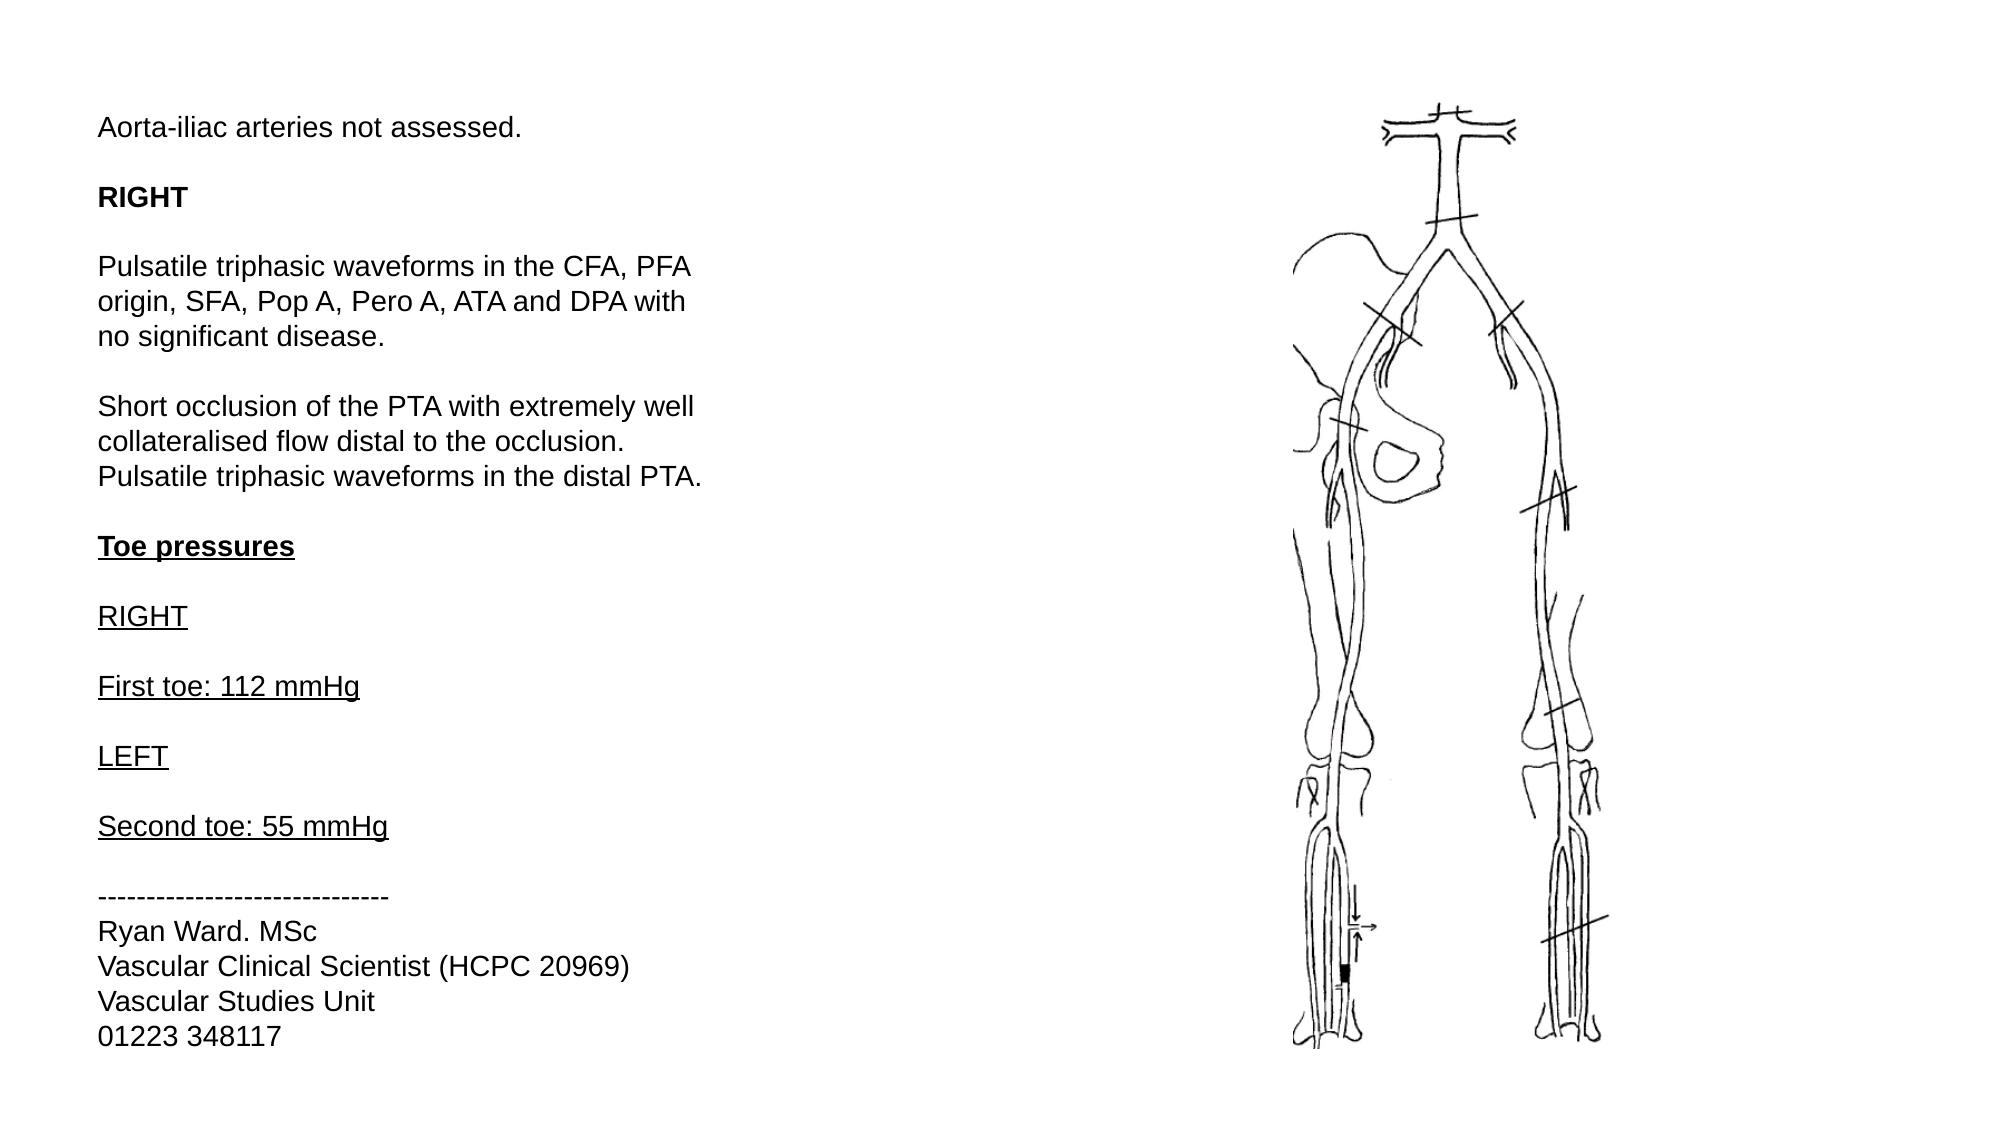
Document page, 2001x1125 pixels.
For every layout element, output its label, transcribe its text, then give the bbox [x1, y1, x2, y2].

picture [1293, 100, 1682, 1049]
text_box Aorta-iliac arteries not assessed. RIGHT Pulsatile triphasic waveforms in the CFA, PFA origin, SFA, Pop A, Pero A, ATA and DPA with no significant disease. Short occlusion of the PTA with extremely well collateralised flow distal to the occlusion. Pulsatile triphasic waveforms in the distal PTA. Toe pressures RIGHT First toe: 112 mmHg LEFT Second toe: 55 mmHg ------------------------------ Ryan Ward. MSc Vascular Clinical Scientist (HCPC 20969) Vascular Studies Unit 01223 348117 [82, 100, 738, 1060]
